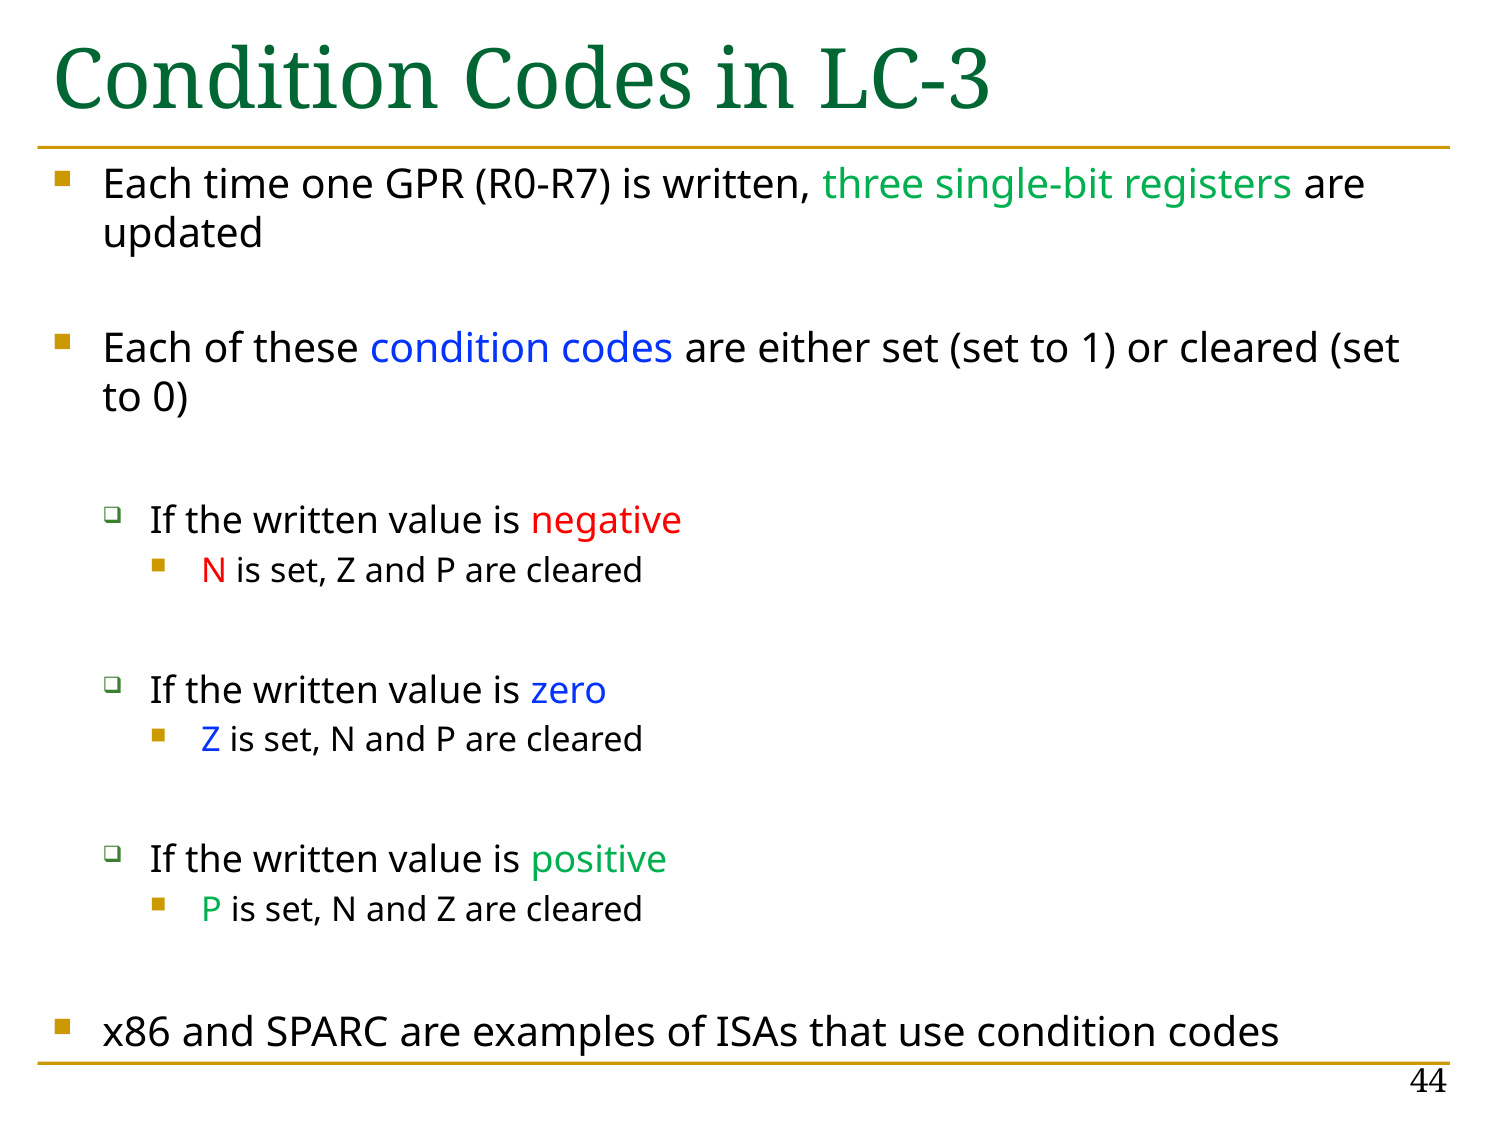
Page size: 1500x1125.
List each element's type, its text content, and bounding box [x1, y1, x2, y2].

slide_number 44 [1111, 1036, 1462, 1112]
title Condition Codes in LC-3 [37, 0, 1450, 149]
list Each time one GPR (R0-R7) is written, three single-bit registers are updated Each of these condition codes are either set (set to 1) or cleared (set to 0) If the written value is negative N is set, Z and P are cleared If the written value is zero Z is set, N and P are cleared If the written value is positive P is set, N and Z are cleared x86 and SPARC are examples of ISAs that use condition codes [37, 149, 1450, 1063]
